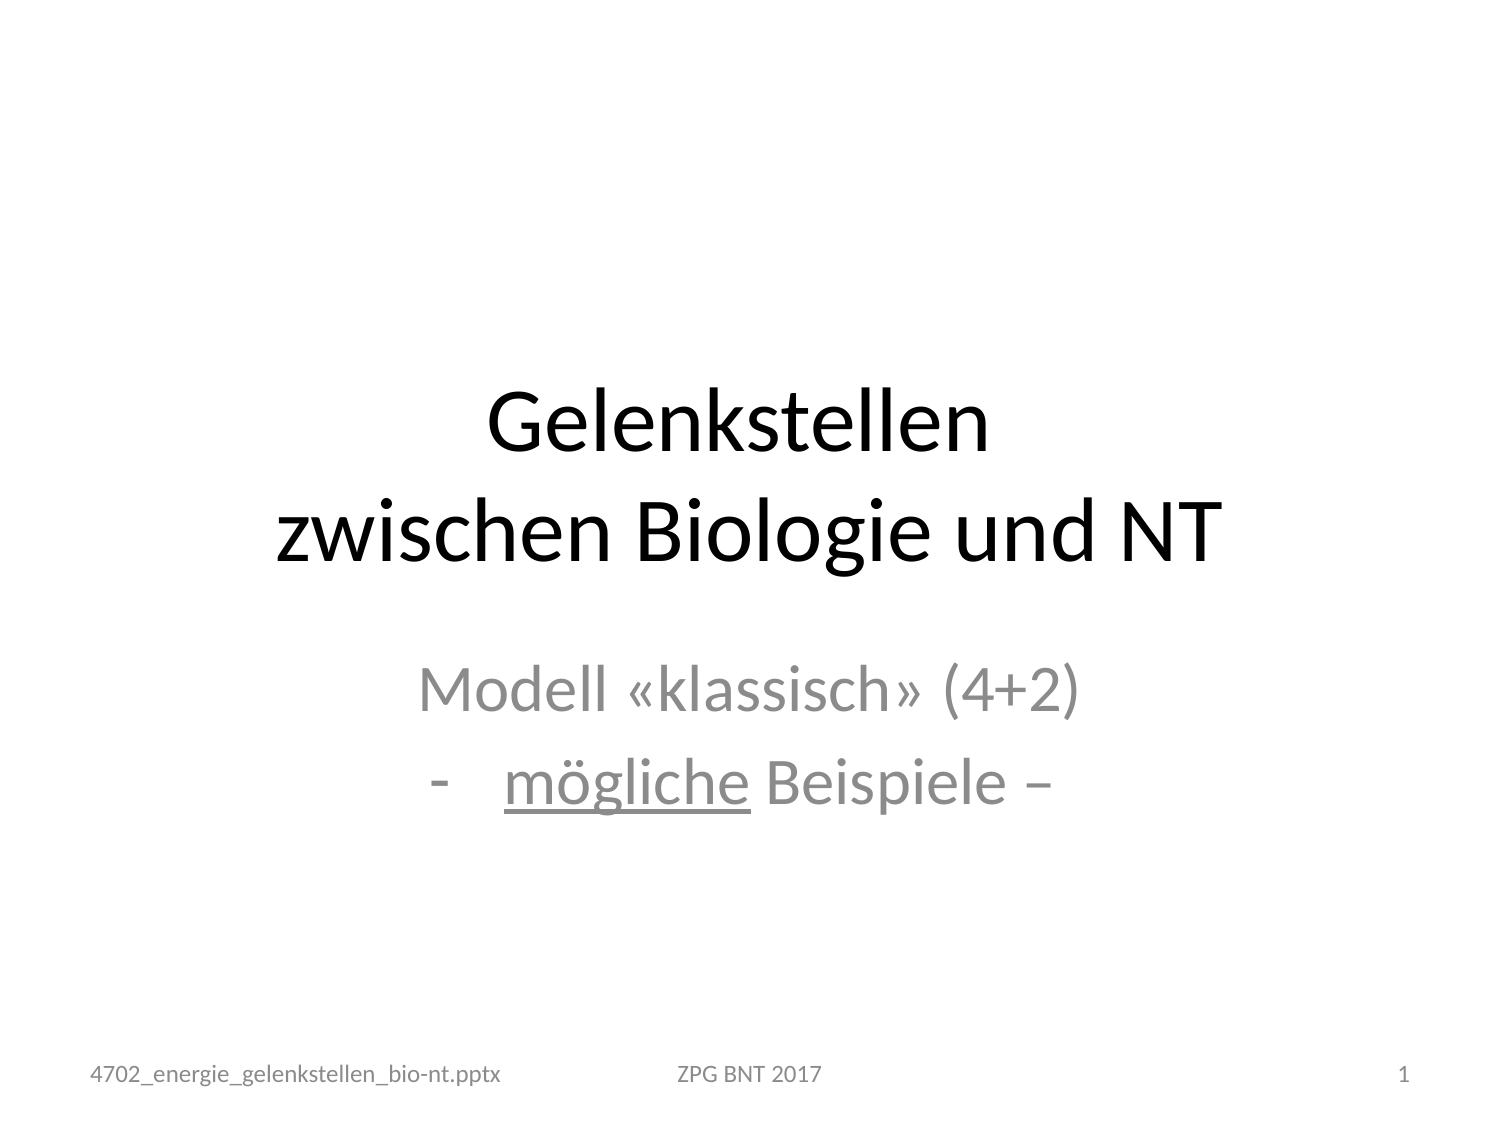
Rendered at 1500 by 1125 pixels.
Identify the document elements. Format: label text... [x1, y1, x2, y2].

title Gelenkstellen zwischen Biologie und NT [112, 349, 1388, 591]
subtitle Modell «klassisch» (4+2) mögliche Beispiele – [225, 637, 1275, 925]
slide_number 4702_energie_gelenkstellen_bio-nt.pptx [75, 1042, 512, 1103]
footer ZPG BNT 2017 [512, 1042, 988, 1103]
slide_number 1 [1074, 1042, 1425, 1103]
